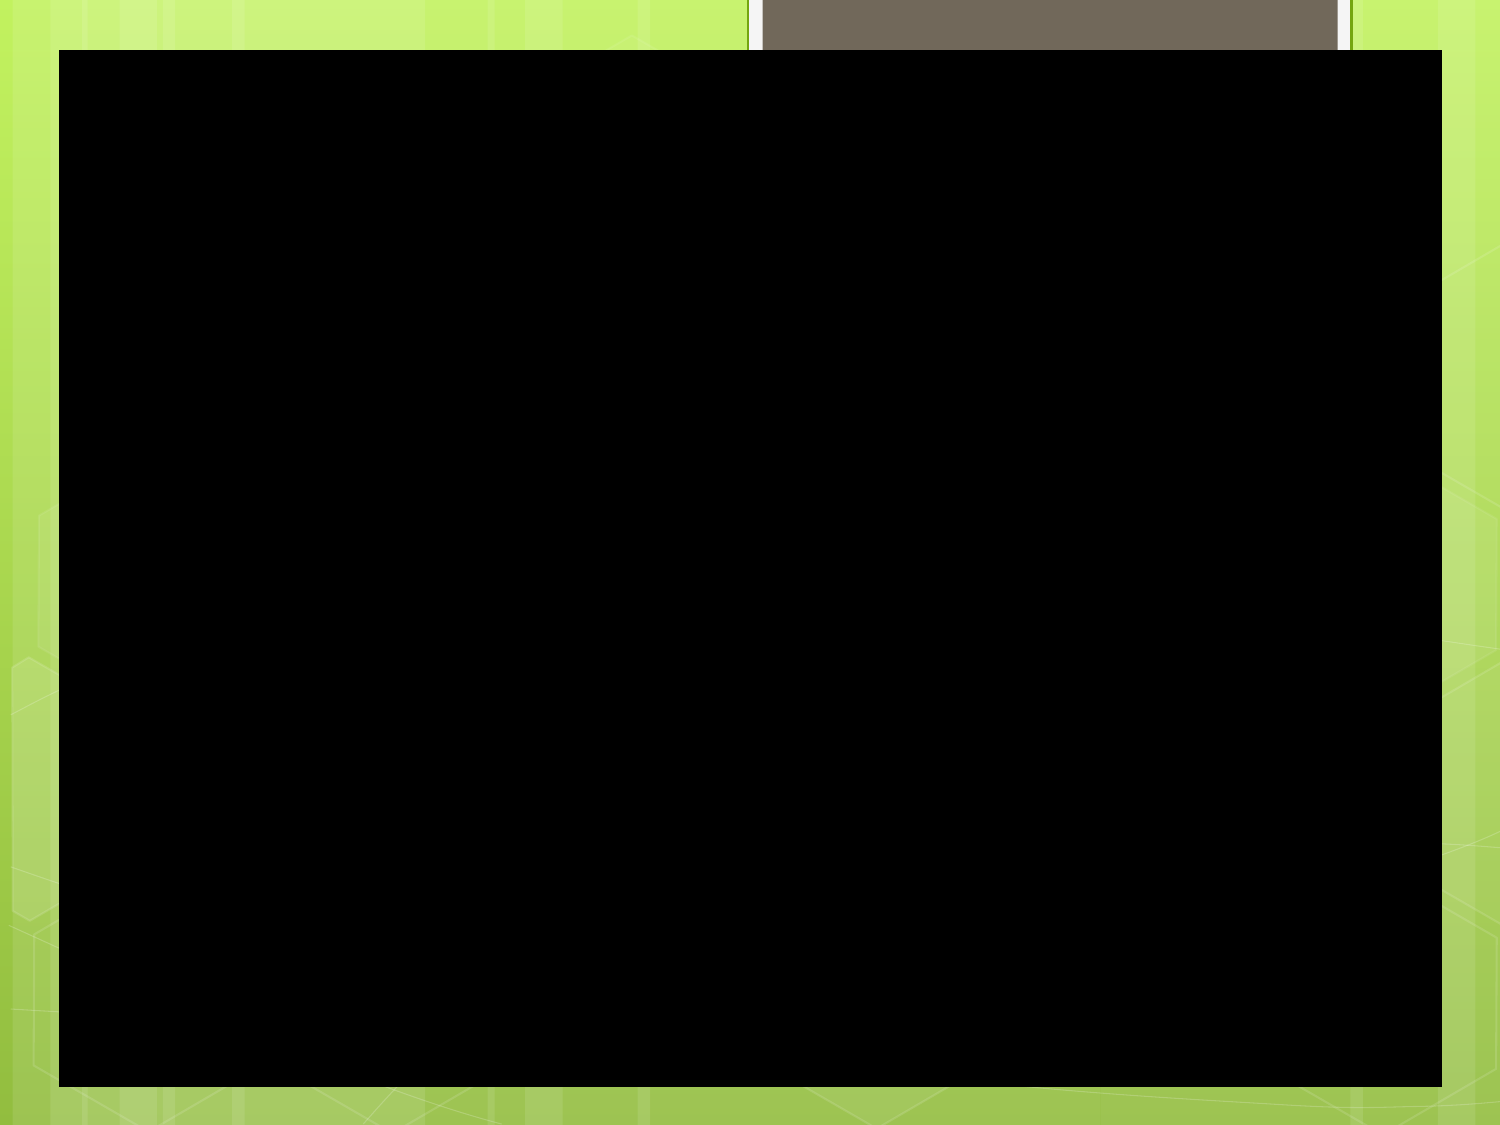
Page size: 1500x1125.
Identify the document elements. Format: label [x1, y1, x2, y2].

list [58, 49, 1443, 1088]
